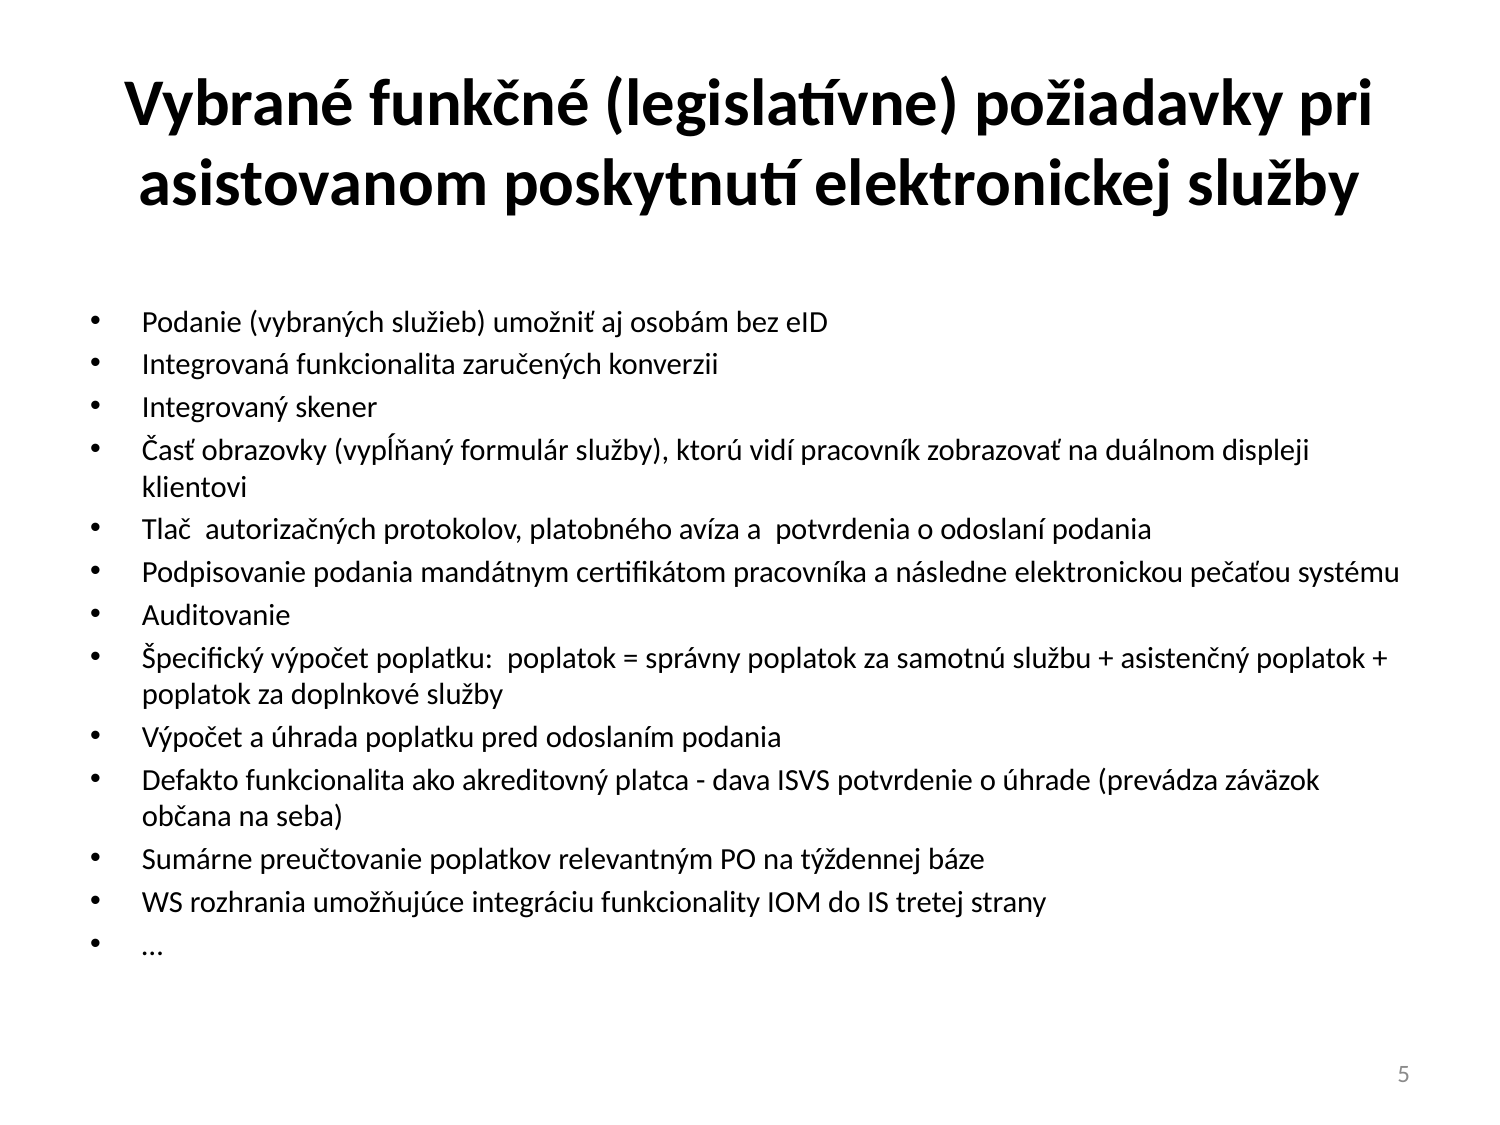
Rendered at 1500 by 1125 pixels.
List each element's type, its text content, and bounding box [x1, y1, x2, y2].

title Vybrané funkčné (legislatívne) požiadavky pri asistovanom poskytnutí elektronickej služby [75, 45, 1425, 233]
slide_number 5 [1074, 1042, 1425, 1103]
list Podanie (vybraných služieb) umožniť aj osobám bez eID Integrovaná funkcionalita zaručených konverzii Integrovaný skener Časť obrazovky (vypĺňaný formulár služby), ktorú vidí pracovník zobrazovať na duálnom displeji klientovi Tlač autorizačných protokolov, platobného avíza a potvrdenia o odoslaní podania Podpisovanie podania mandátnym certifikátom pracovníka a následne elektronickou pečaťou systému Auditovanie Špecifický výpočet poplatku: poplatok = správny poplatok za samotnú službu + asistenčný poplatok + poplatok za doplnkové služby Výpočet a úhrada poplatku pred odoslaním podania Defakto funkcionalita ako akreditovný platca - dava ISVS potvrdenie o úhrade (prevádza záväzok občana na seba) Sumárne preučtovanie poplatkov relevantným PO na týždennej báze WS rozhrania umožňujúce integráciu funkcionality IOM do IS tretej strany … [75, 262, 1425, 1005]
